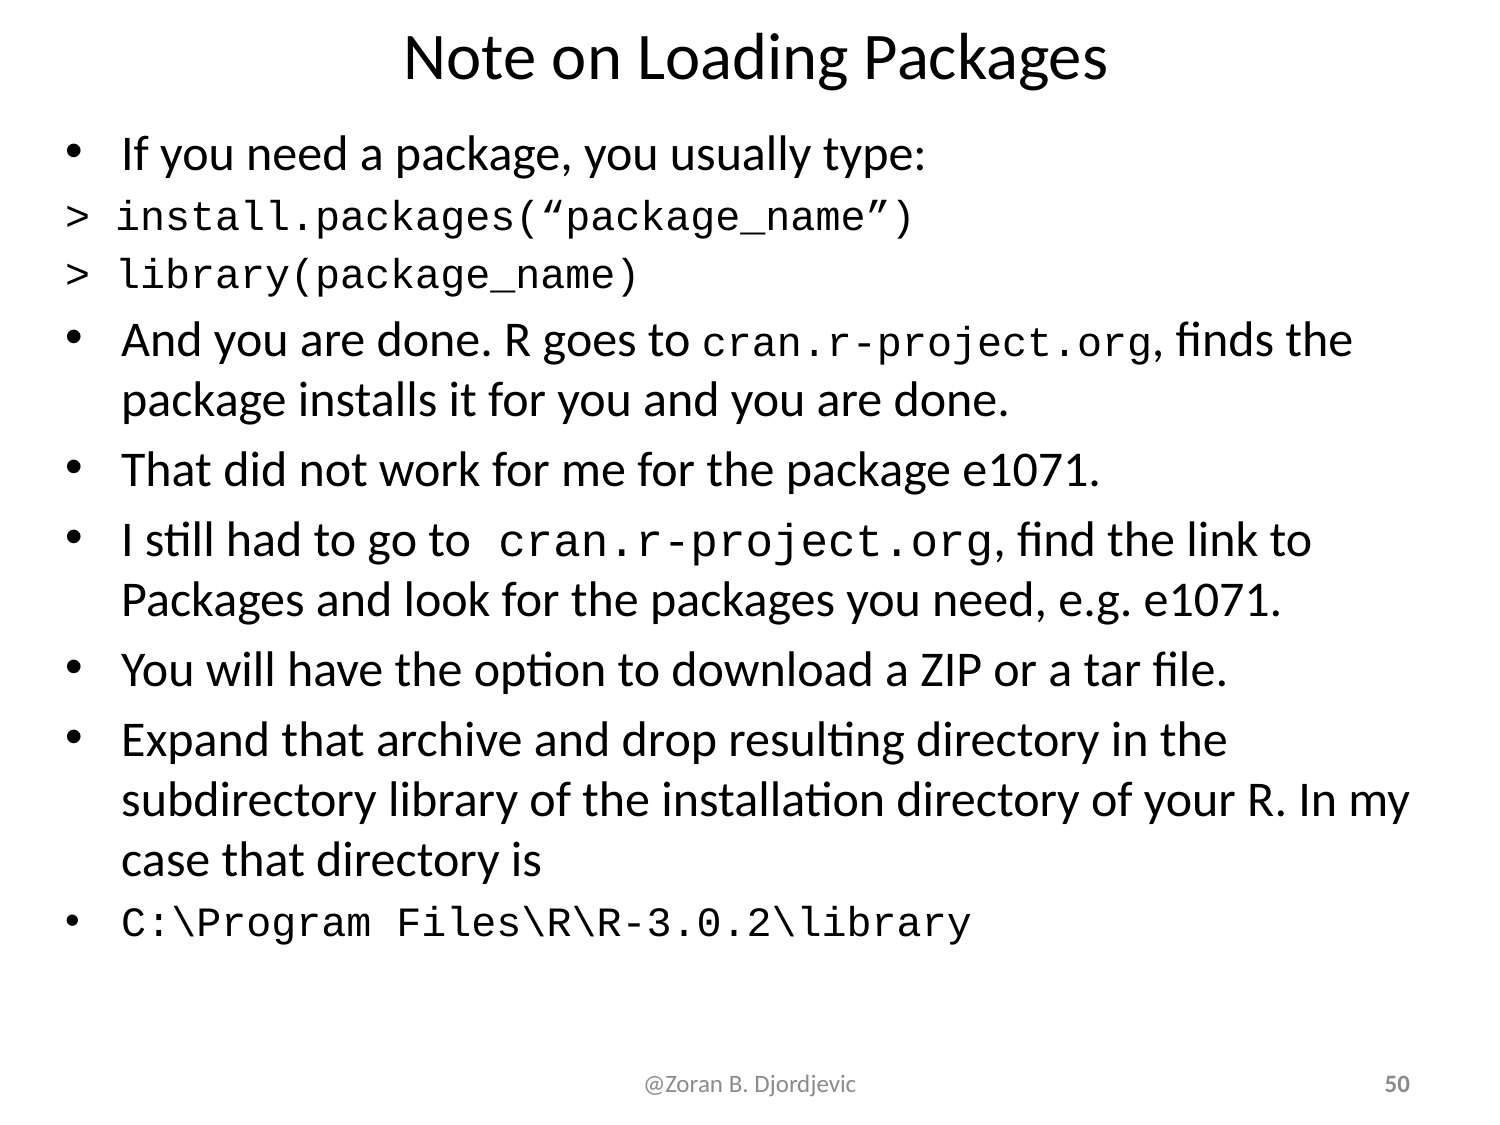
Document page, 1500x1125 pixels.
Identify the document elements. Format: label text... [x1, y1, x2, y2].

footer @Zoran B. Djordjevic [512, 1062, 988, 1103]
title Note on Loading Packages [50, 2, 1463, 103]
list If you need a package, you usually type: > install.packages(“package_name”) > library(package_name) And you are done. R goes to cran.r-project.org, finds the package installs it for you and you are done. That did not work for me for the package e1071. I still had to go to cran.r-project.org, find the link to Packages and look for the packages you need, e.g. e1071. You will have the option to download a ZIP or a tar file. Expand that archive and drop resulting directory in the subdirectory library of the installation directory of your R. In my case that directory is C:\Program Files\R\R-3.0.2\library [50, 112, 1463, 1050]
slide_number 50 [1074, 1062, 1425, 1103]
